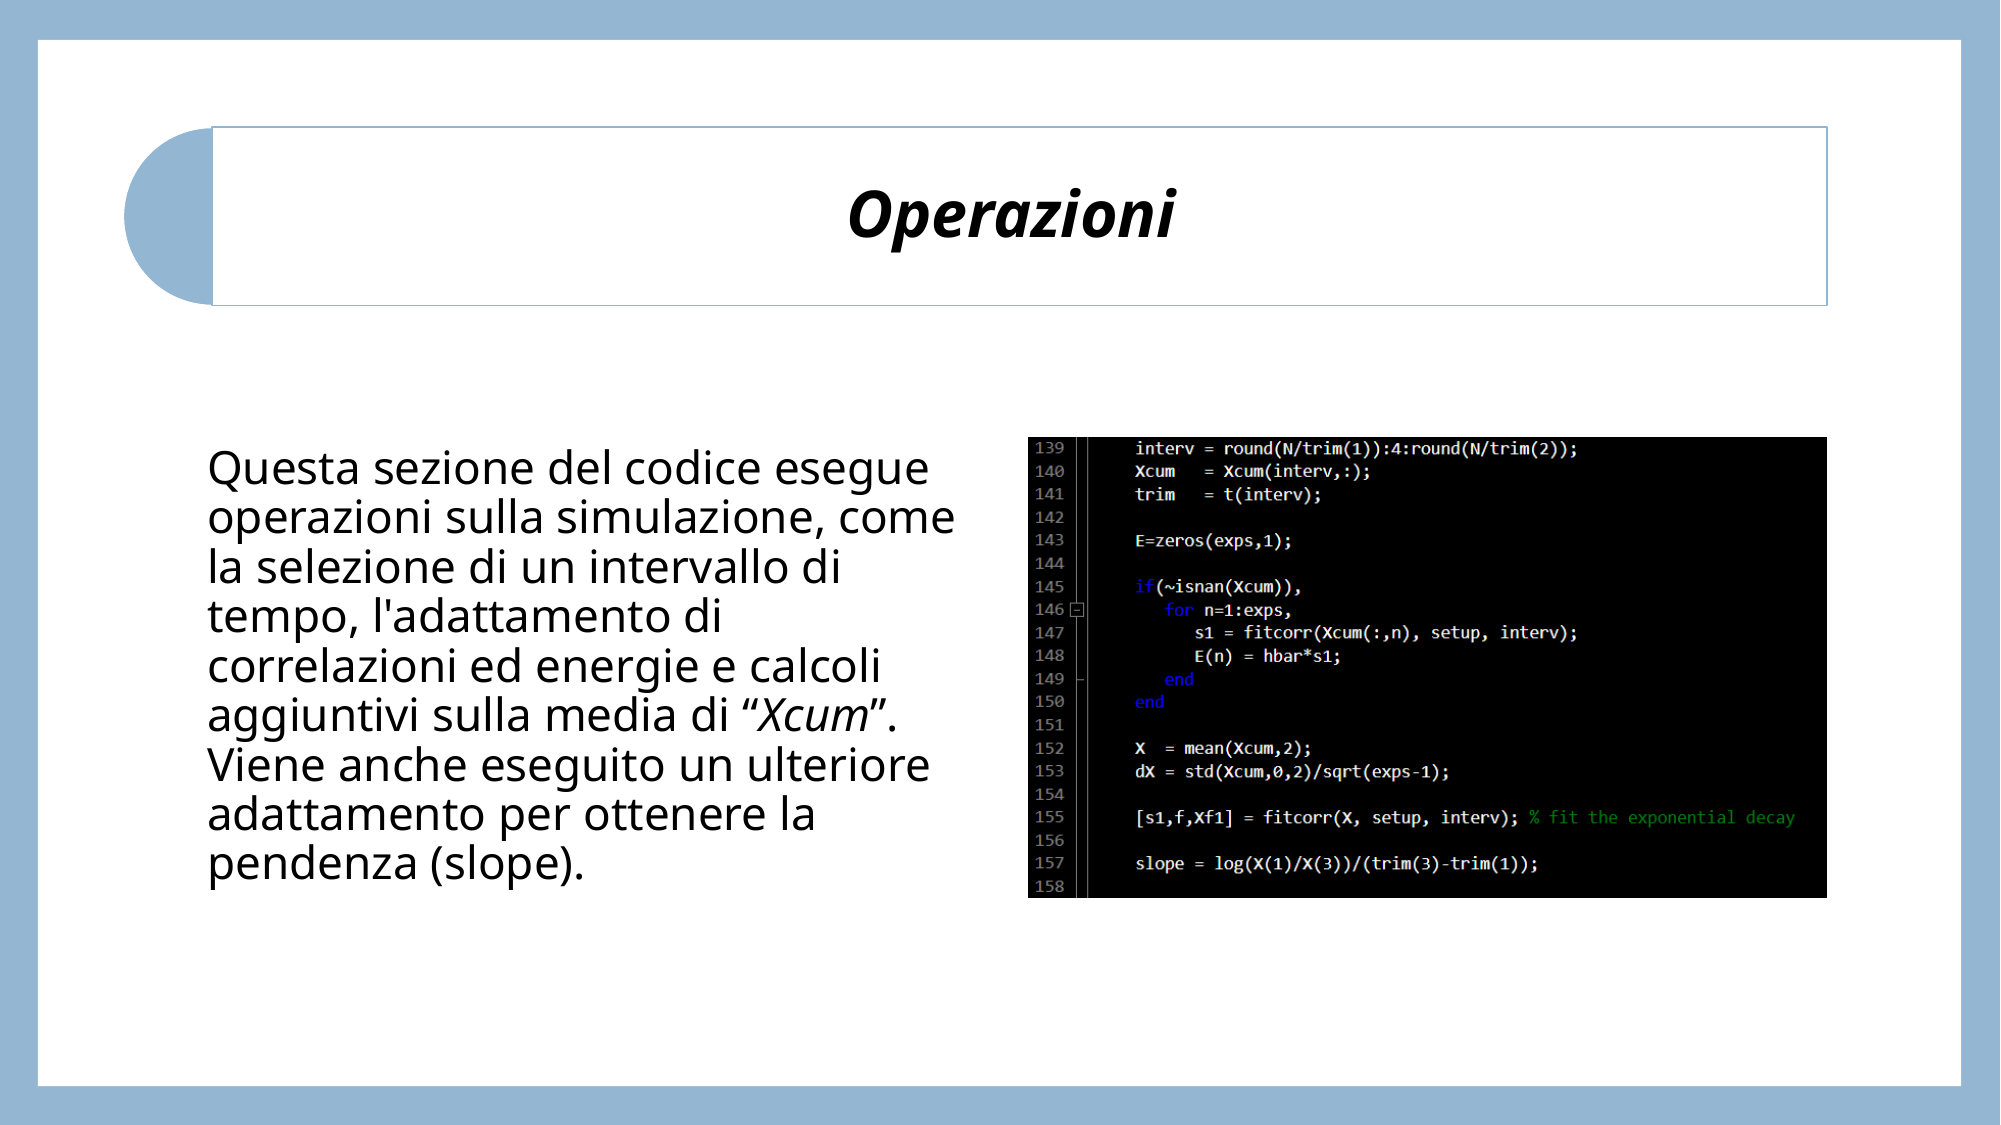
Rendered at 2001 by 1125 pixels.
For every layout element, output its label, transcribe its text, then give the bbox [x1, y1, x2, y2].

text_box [122, 127, 1828, 306]
list Questa sezione del codice esegue operazioni sulla simulazione, come la selezione di un intervallo di tempo, l'adattamento di correlazioni ed energie e calcoli aggiuntivi sulla media di “Xcum”. Viene anche eseguito un ulteriore adattamento per ottenere la pendenza (slope). [191, 437, 972, 898]
picture [1027, 437, 1828, 898]
